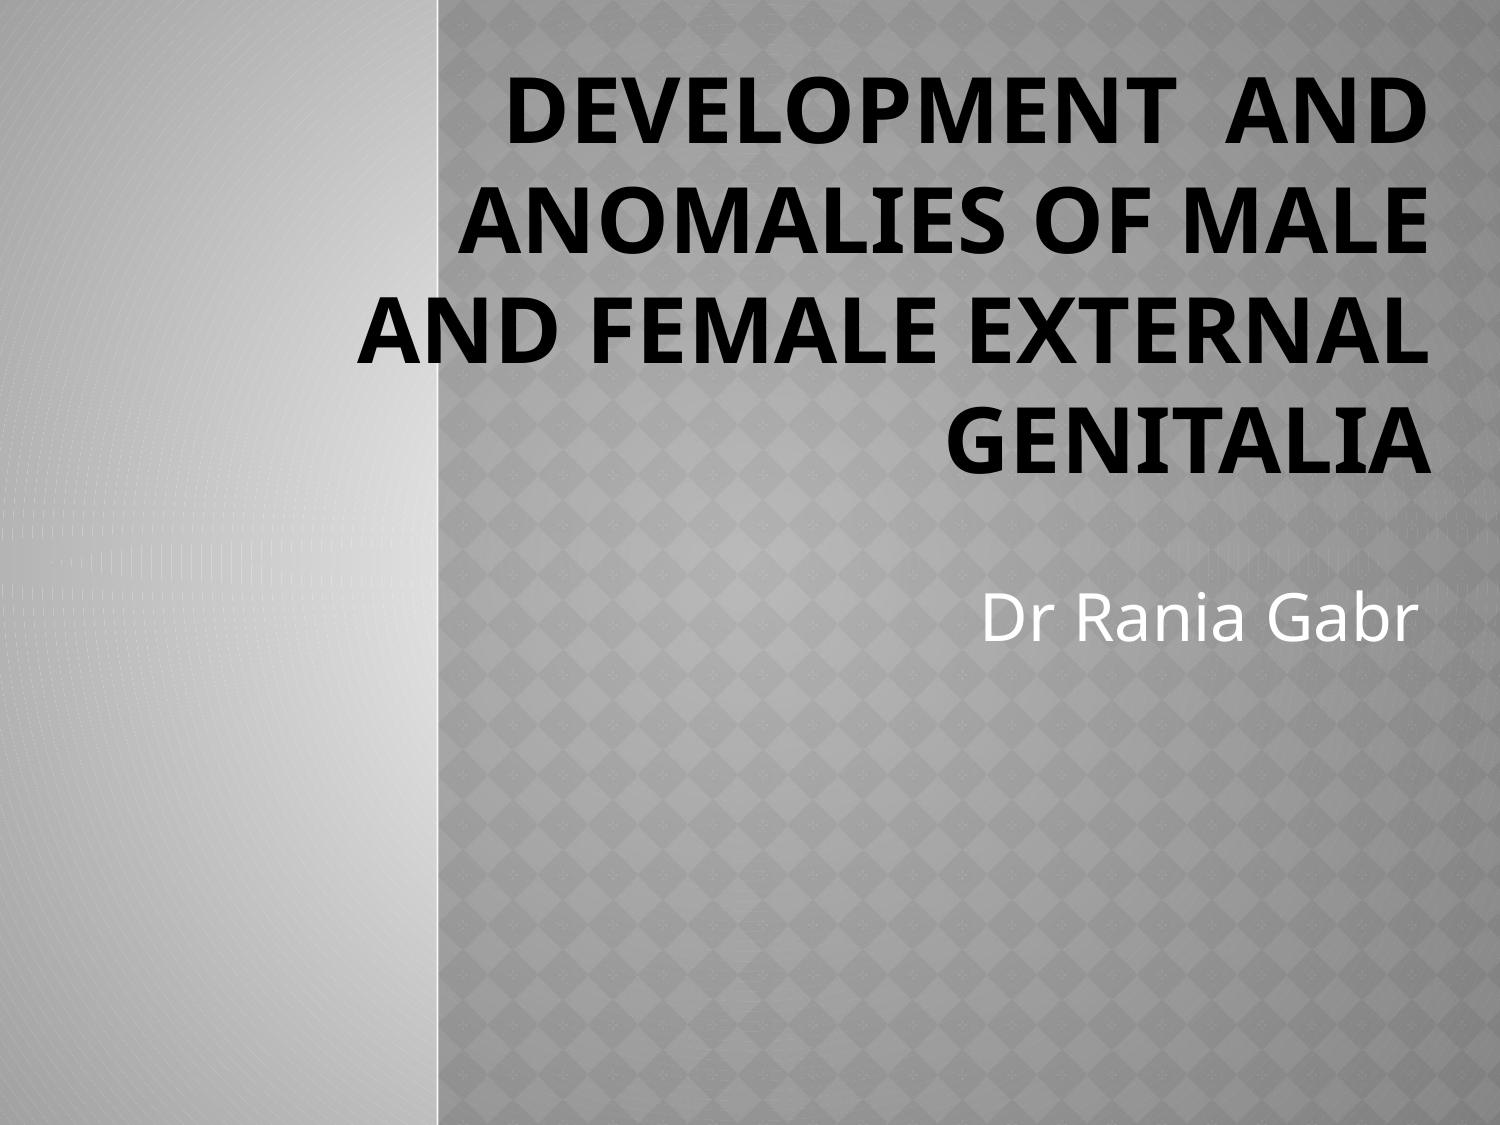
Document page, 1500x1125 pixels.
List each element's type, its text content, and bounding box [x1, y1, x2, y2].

subtitle Dr Rania Gabr [212, 575, 1428, 763]
title Development and anomalies of male and female external genitalia [225, 249, 1440, 492]
